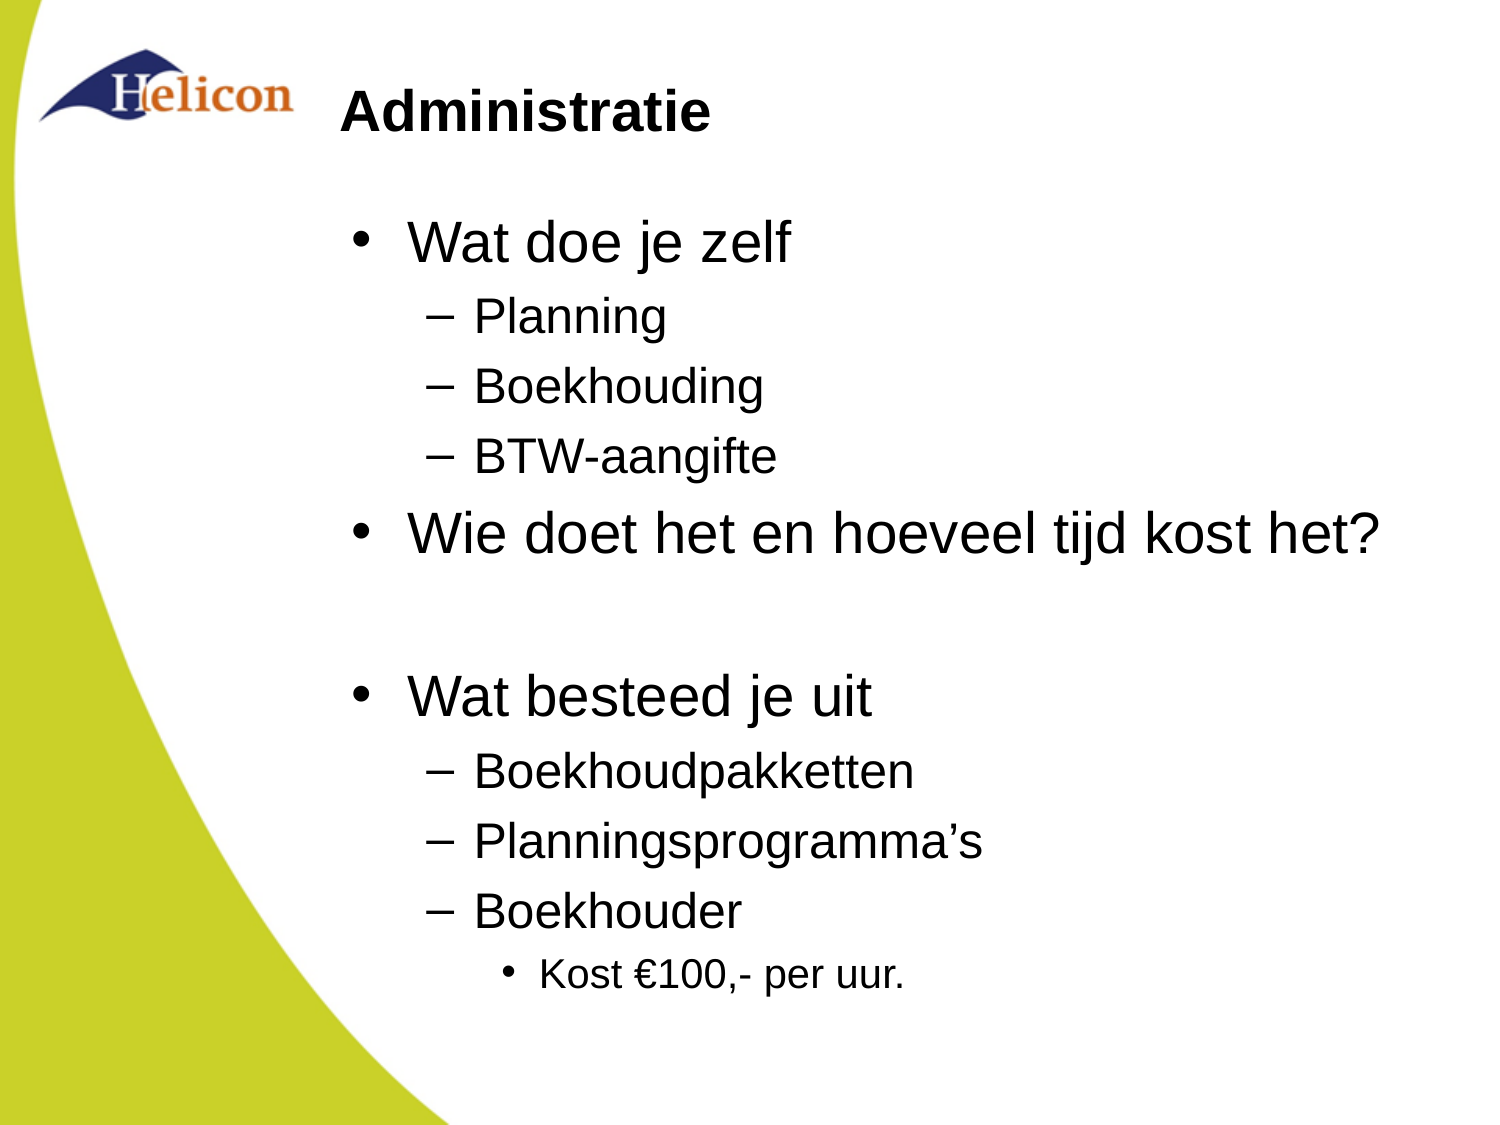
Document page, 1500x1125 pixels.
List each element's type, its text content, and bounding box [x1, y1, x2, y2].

title Administratie [324, 54, 1415, 161]
picture [0, 0, 1500, 1125]
list Wat doe je zelf Planning Boekhouding BTW-aangifte Wie doet het en hoeveel tijd kost het? Wat besteed je uit Boekhoudpakketten Planningsprogramma’s Boekhouder Kost €100,- per uur. [336, 196, 1425, 1005]
